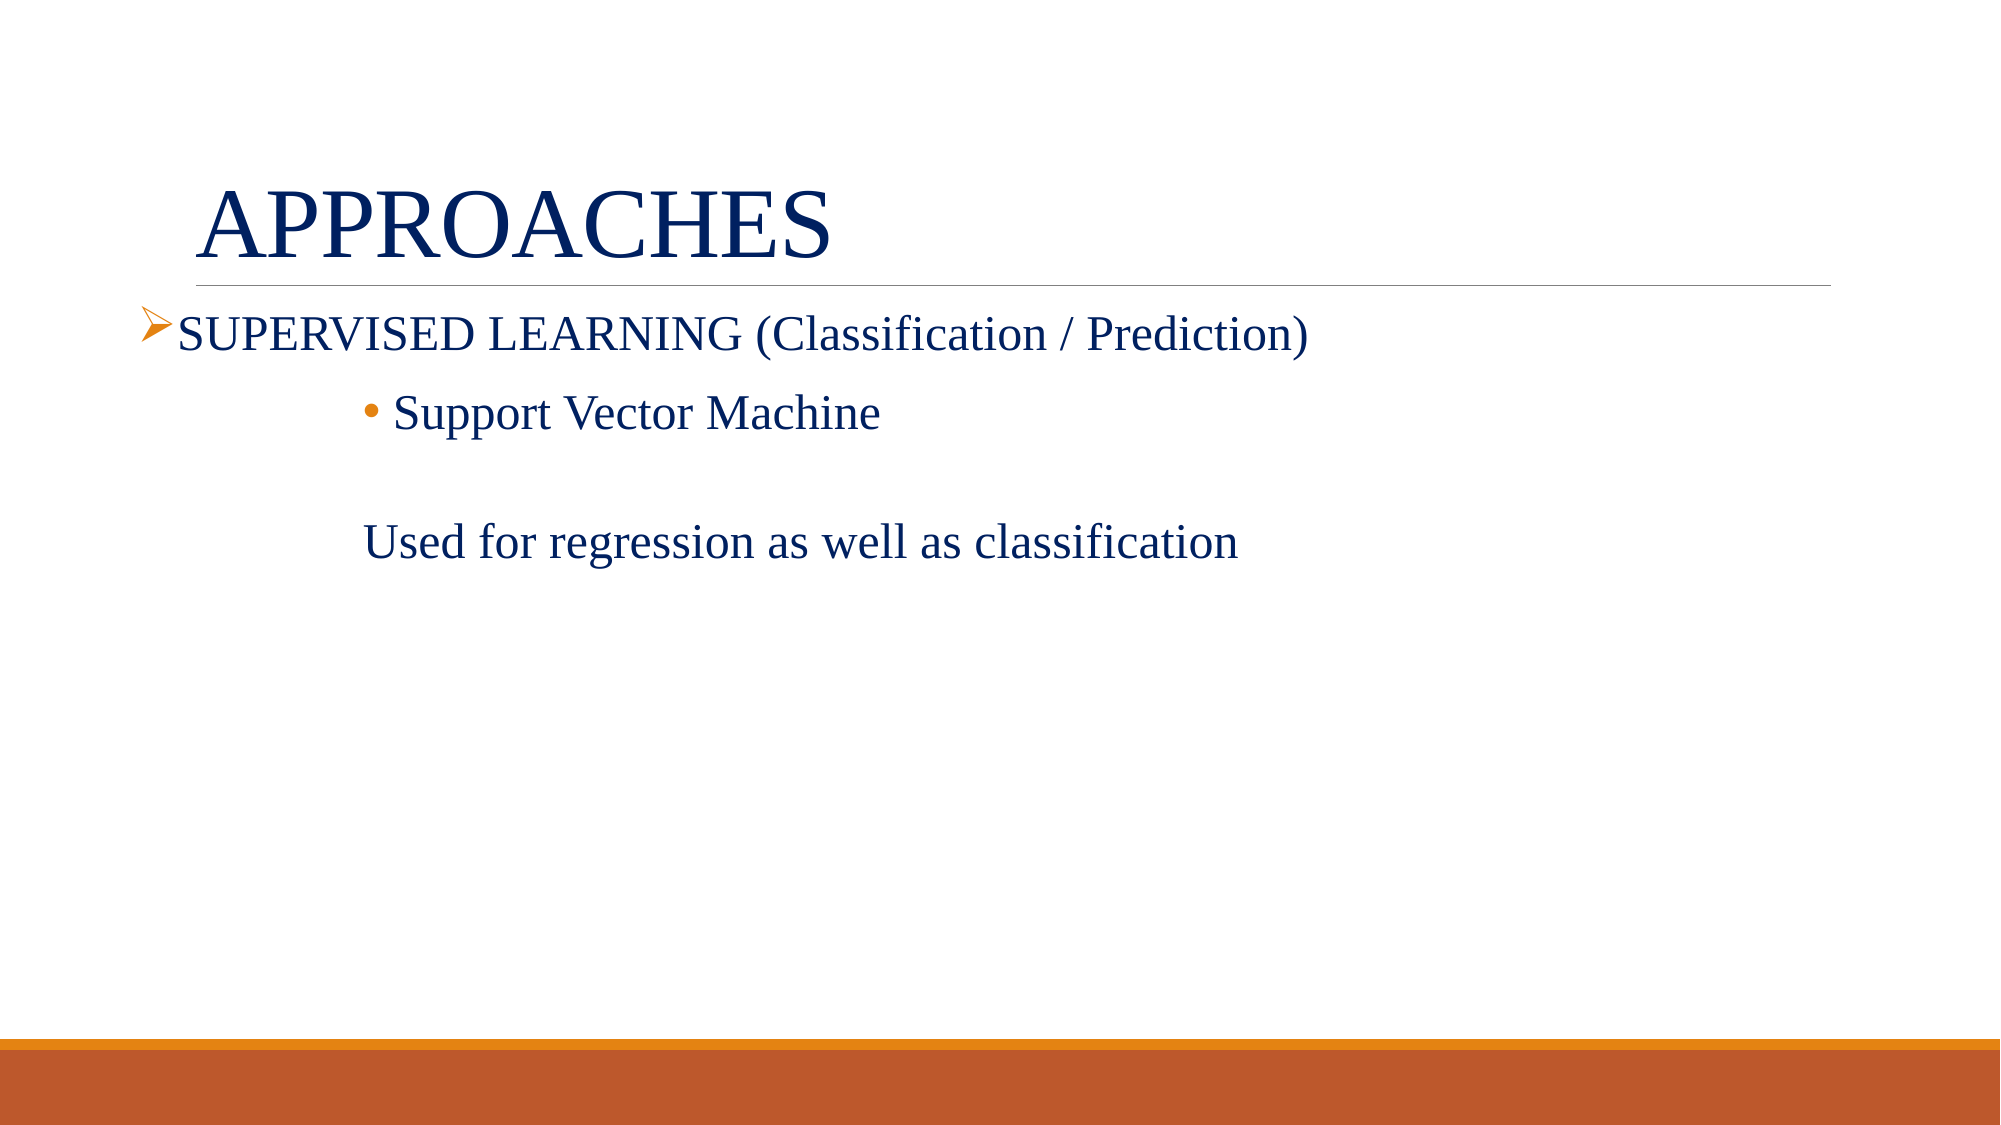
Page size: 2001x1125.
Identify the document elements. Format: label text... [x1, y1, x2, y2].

title APPROACHES [180, 47, 1830, 285]
list SUPERVISED LEARNING (Classification / Prediction) Support Vector Machine Used for regression as well as classification [137, 299, 1863, 1046]
